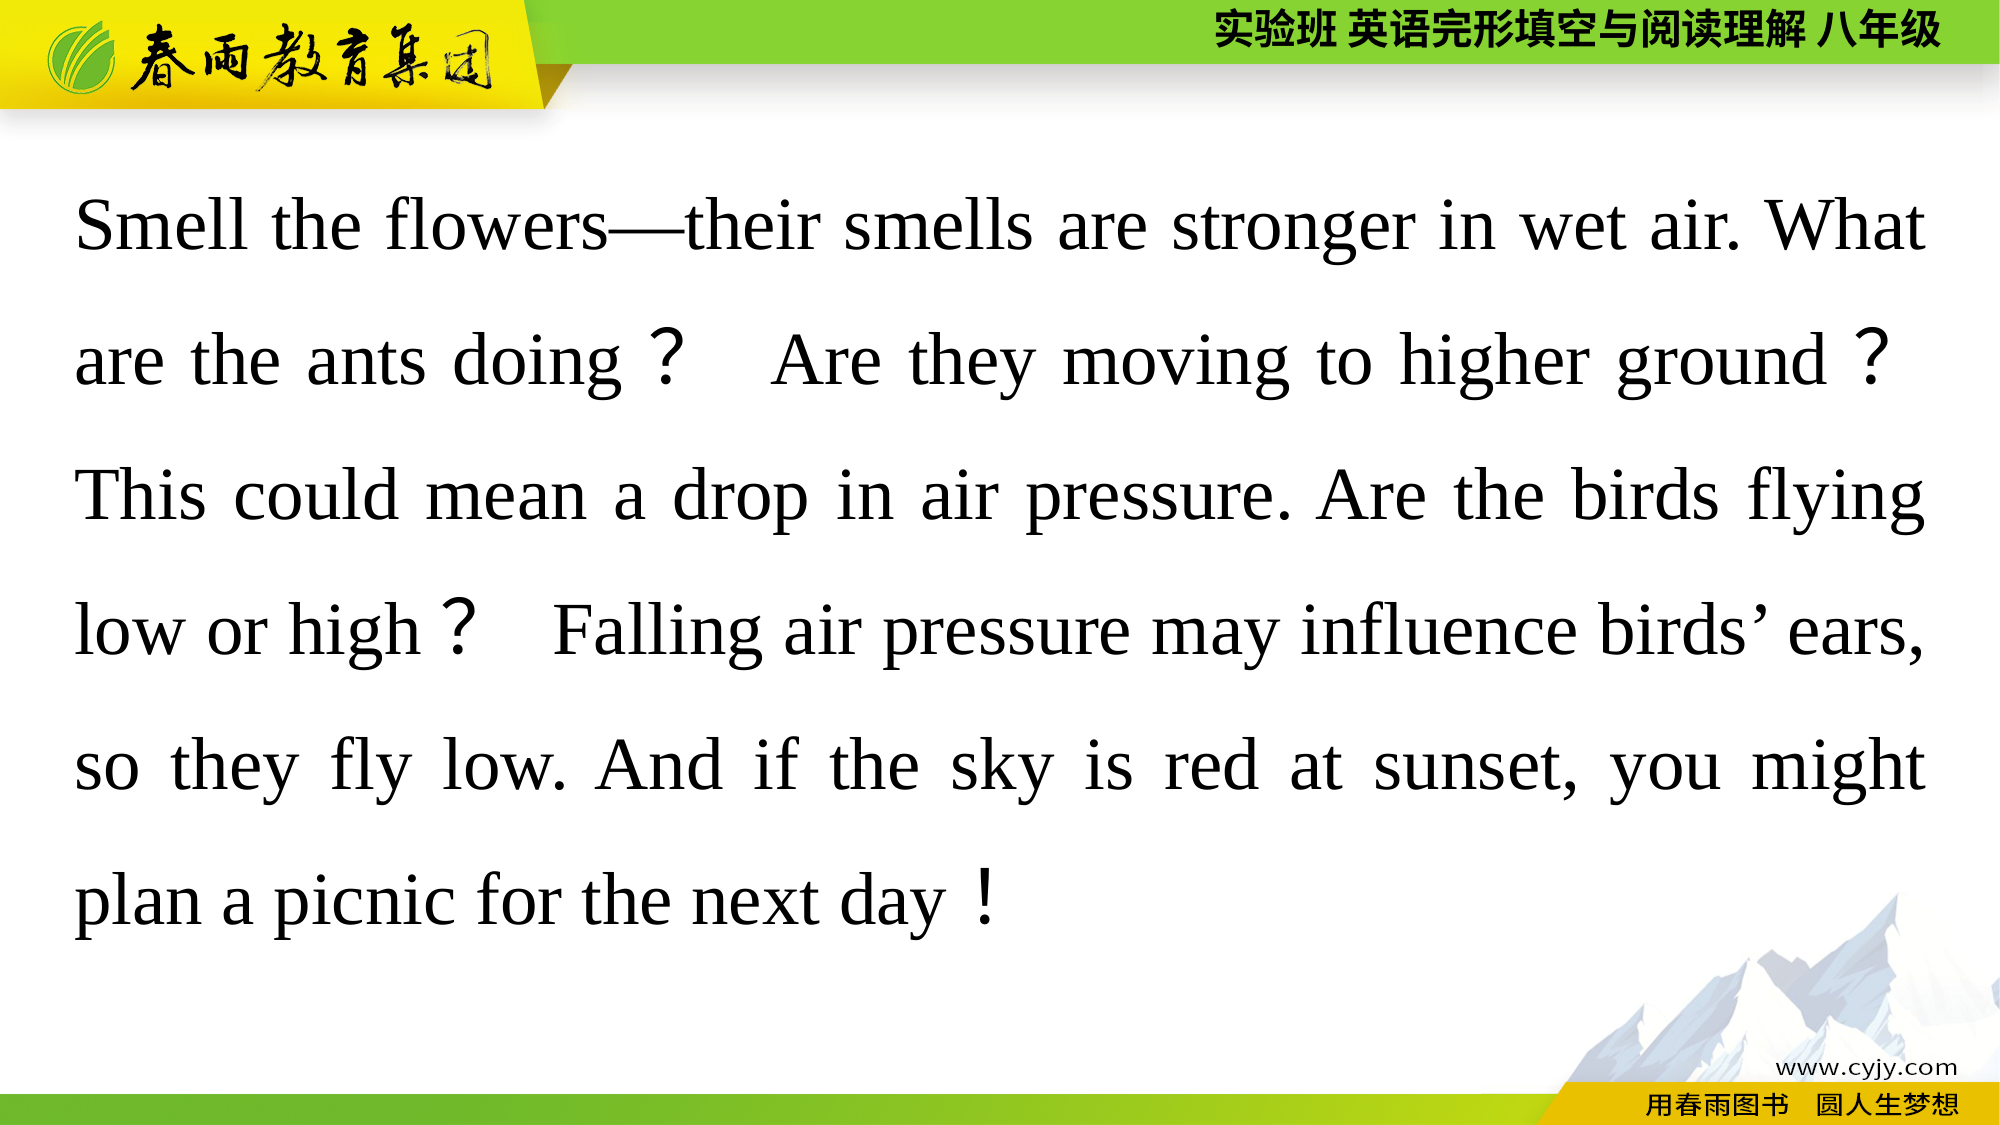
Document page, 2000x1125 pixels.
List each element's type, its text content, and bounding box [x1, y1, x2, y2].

list Smell the flowers—their smells are stronger in wet air. What are the ants doing？ Are they moving to higher ground？ This could mean a drop in air pressure. Are the birds flying low or high？ Falling air pressure may influence birds’ ears, so they fly low. And if the sky is red at sunset, you might plan a picnic for the next day！ [59, 122, 1944, 956]
picture [0, 0, 2000, 1125]
